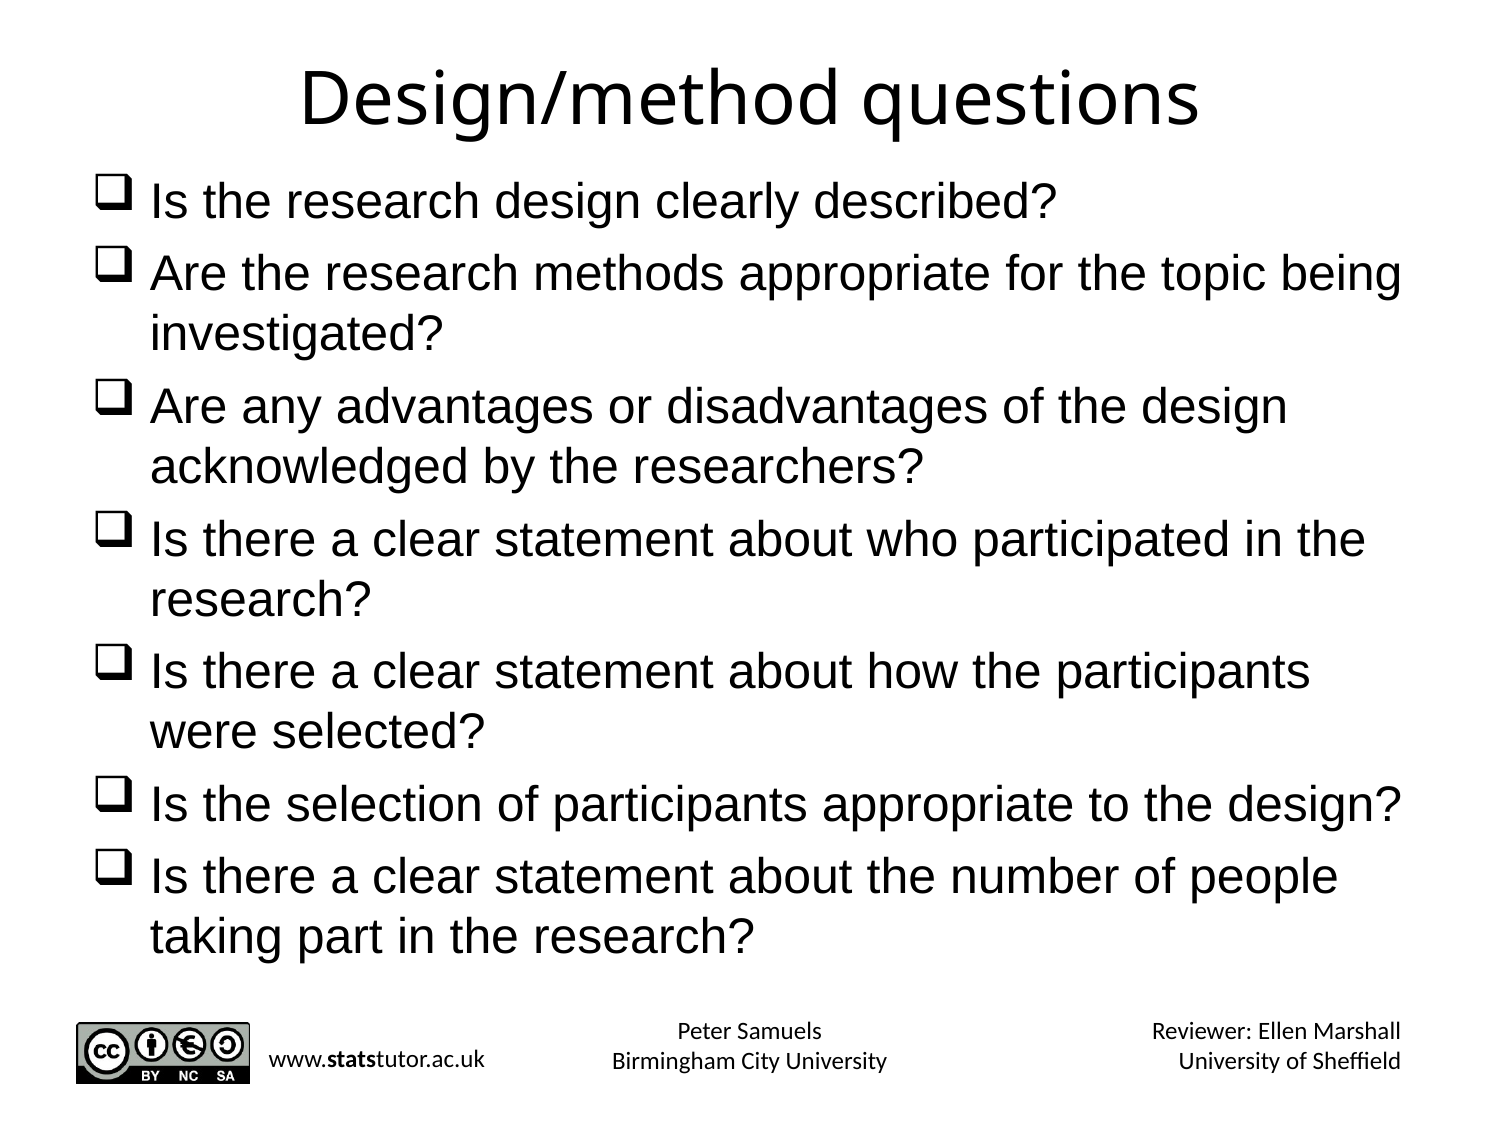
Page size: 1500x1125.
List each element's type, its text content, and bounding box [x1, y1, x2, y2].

text_box www.statstutor.ac.uk [254, 1035, 550, 1080]
picture [76, 1022, 251, 1084]
list Is the research design clearly described? Are the research methods appropriate for the topic being investigated? Are any advantages or disadvantages of the design acknowledged by the researchers? Is there a clear statement about who participated in the research? Is there a clear statement about how the participants were selected? Is the selection of participants appropriate to the design? Is there a clear statement about the number of people taking part in the research? [76, 160, 1427, 976]
title Design/method questions [75, 42, 1425, 147]
text_box Reviewer: Ellen Marshall University of Sheffield [1038, 1007, 1417, 1083]
text_box Peter Samuels Birmingham City University [549, 1007, 951, 1083]
